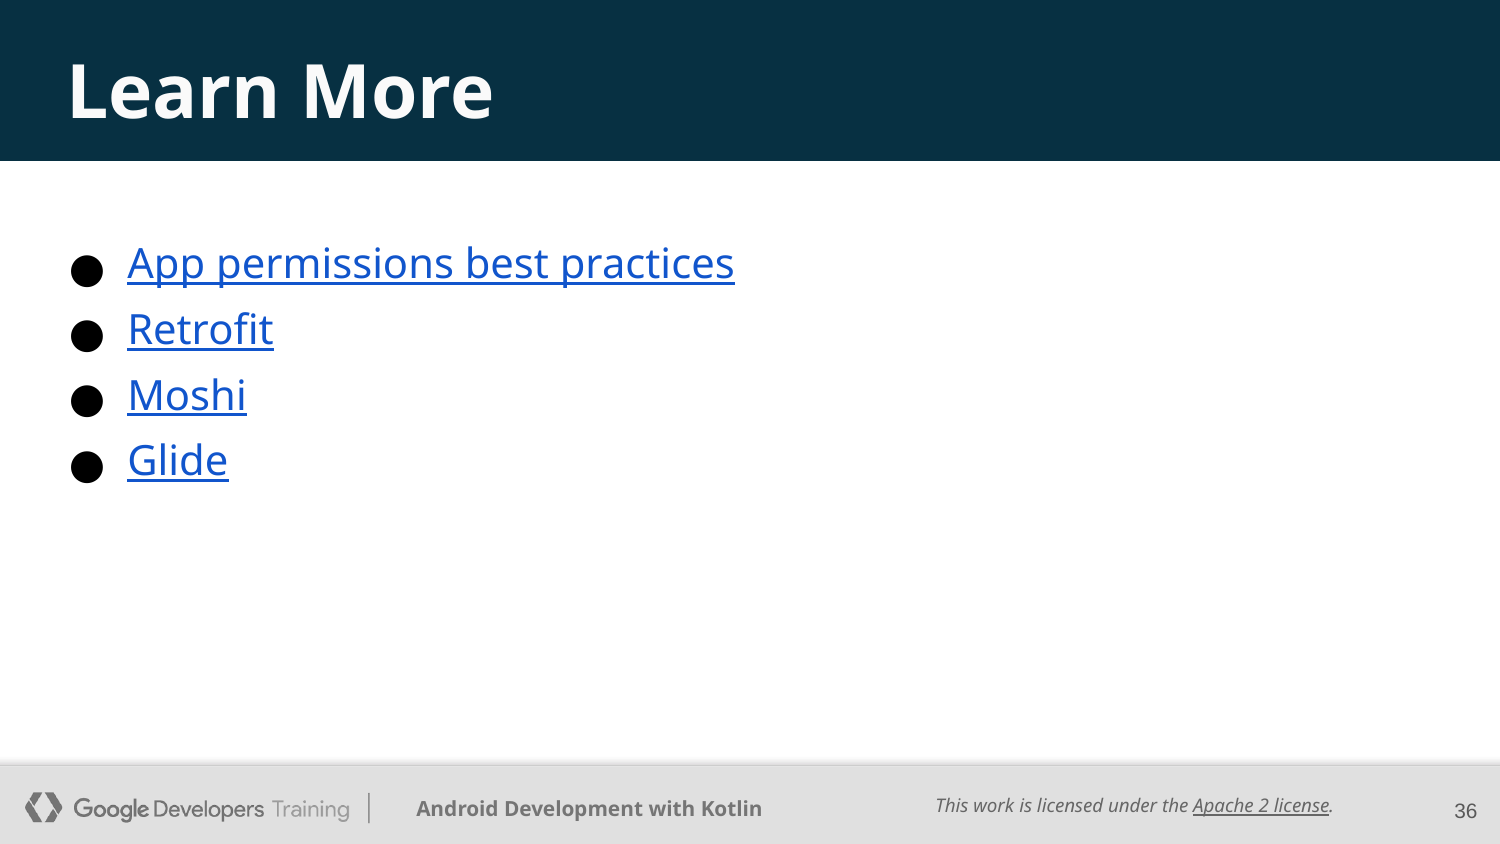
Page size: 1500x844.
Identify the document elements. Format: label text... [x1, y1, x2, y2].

slide_number ‹#› [1402, 777, 1493, 842]
picture [0, 161, 1500, 844]
title Learn More [51, 28, 1449, 122]
list App permissions best practices Retrofit Moshi Glide [37, 213, 1435, 577]
